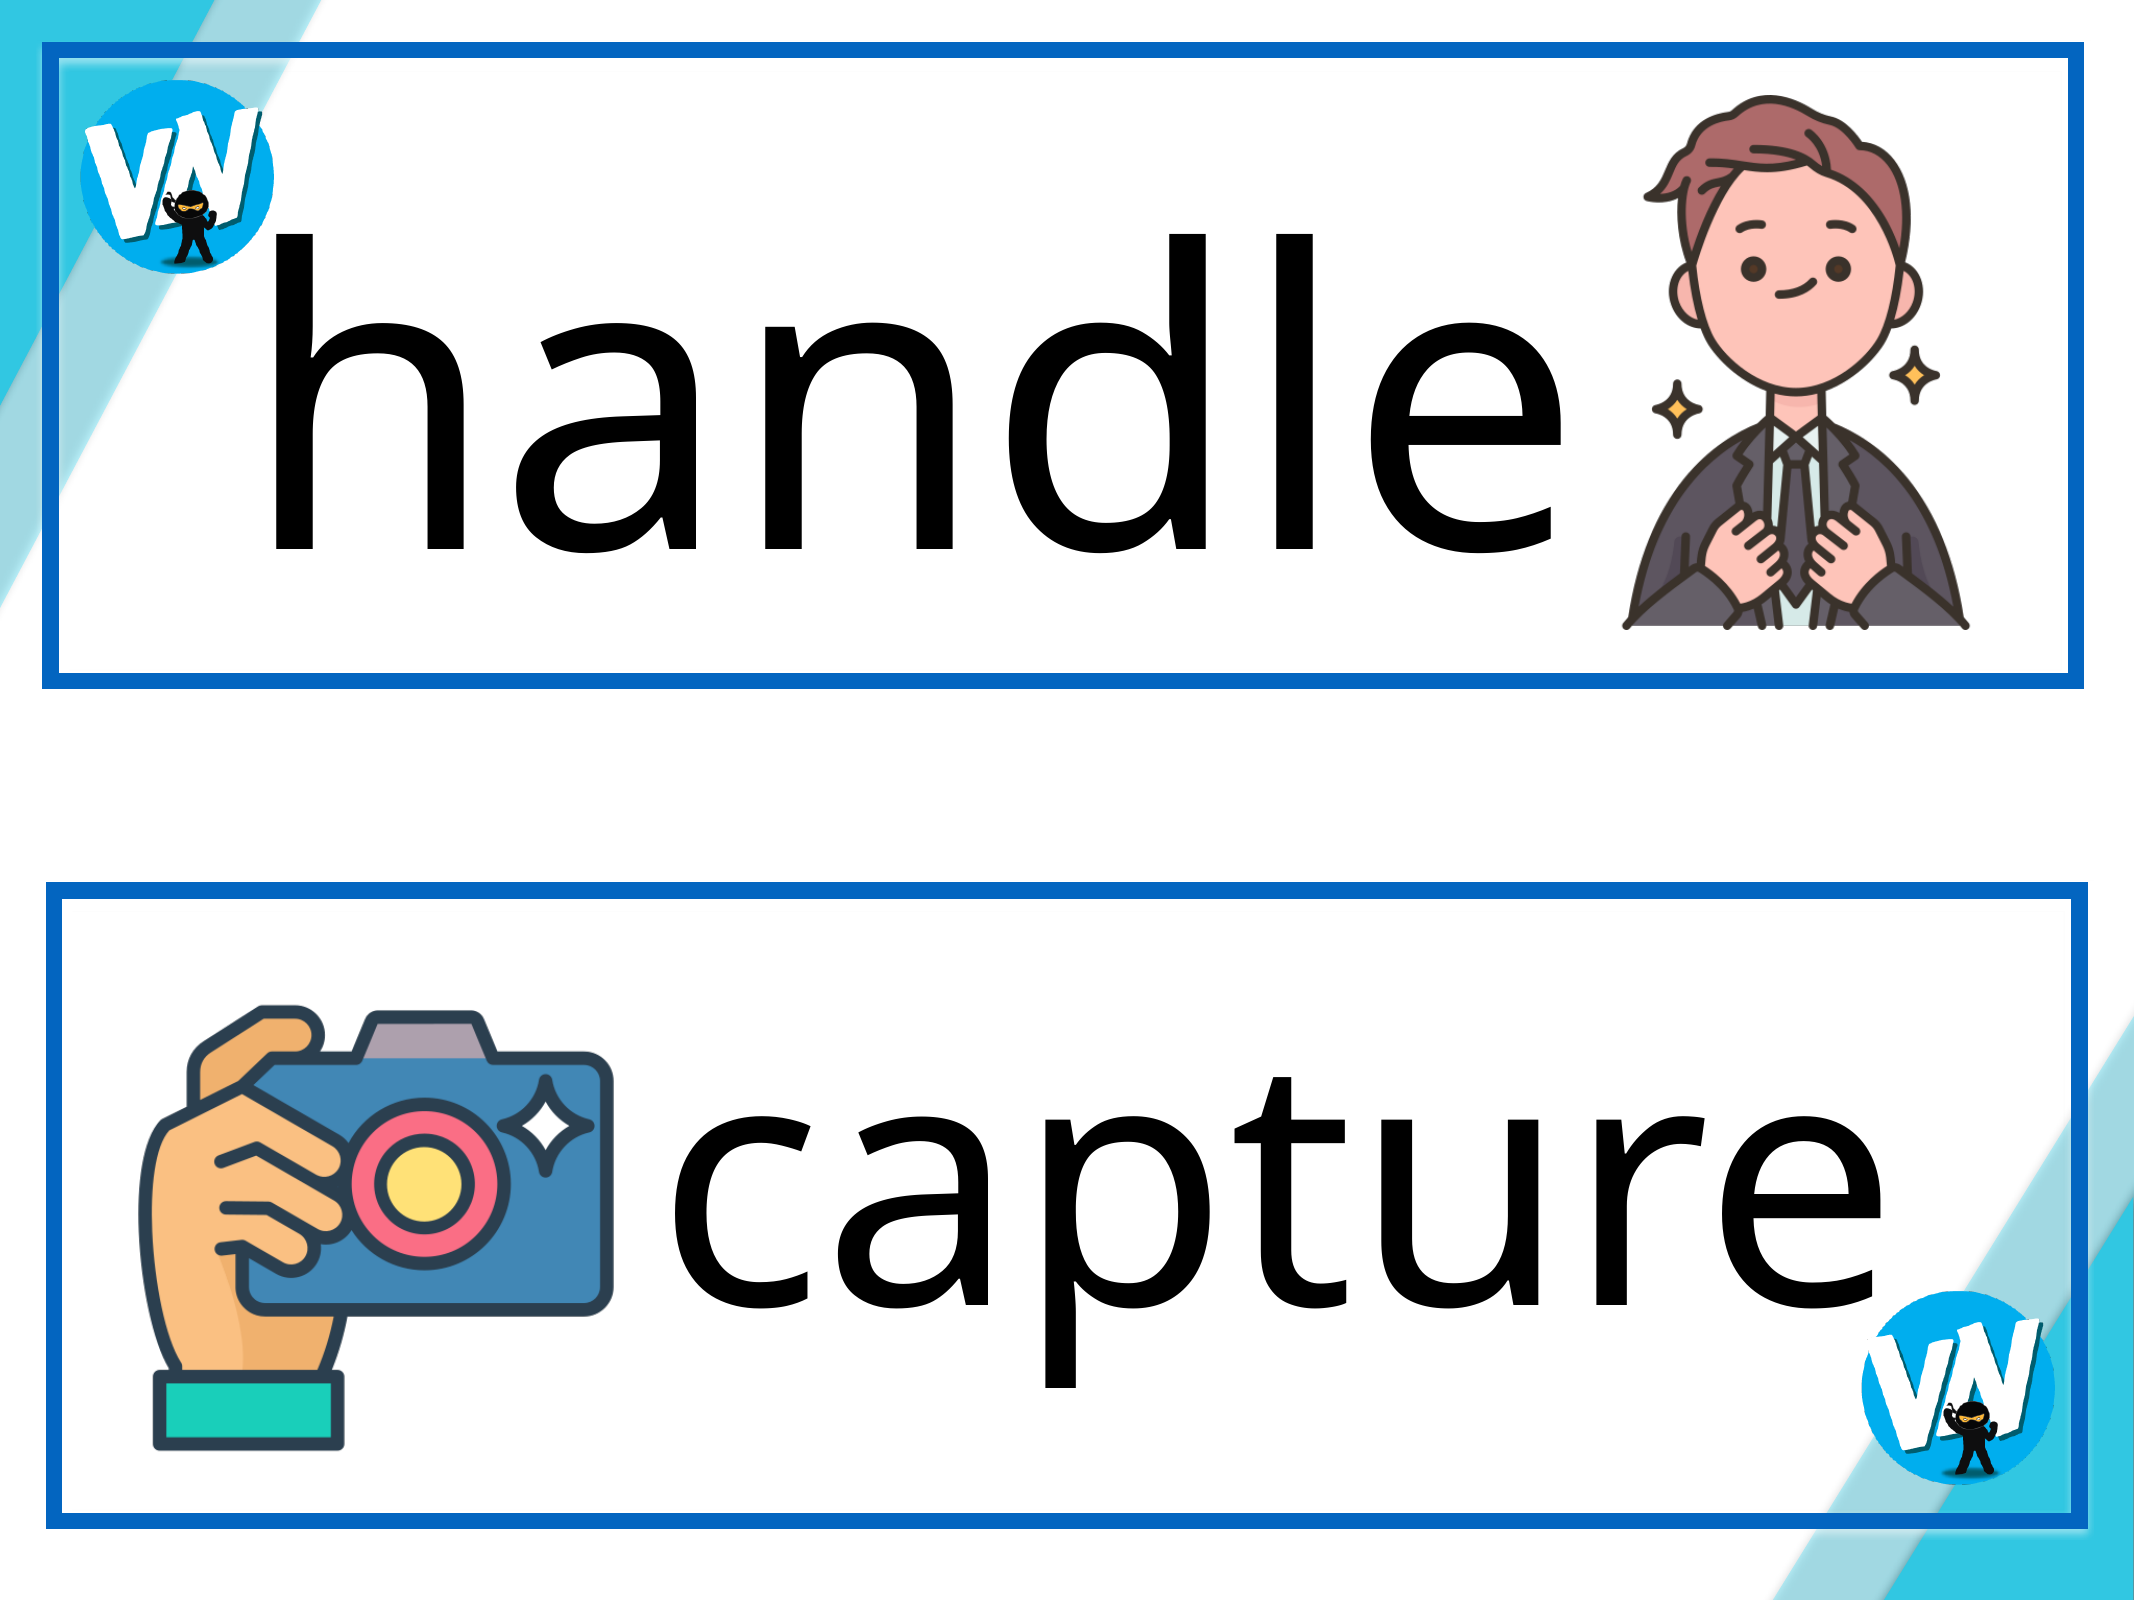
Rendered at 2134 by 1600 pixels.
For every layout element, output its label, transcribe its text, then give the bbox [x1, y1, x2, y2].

text_box capture [265, 950, 1956, 1383]
text_box handle [233, 126, 1591, 641]
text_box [0, 0, 78, 1544]
text_box [86, 50, 2076, 227]
text_box [86, 890, 1956, 1522]
text_box [86, 283, 1956, 681]
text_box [1963, 235, 2134, 1600]
picture [57, 77, 299, 278]
picture [1529, 95, 2064, 630]
picture [109, 961, 643, 1495]
picture [1837, 1288, 2080, 1488]
